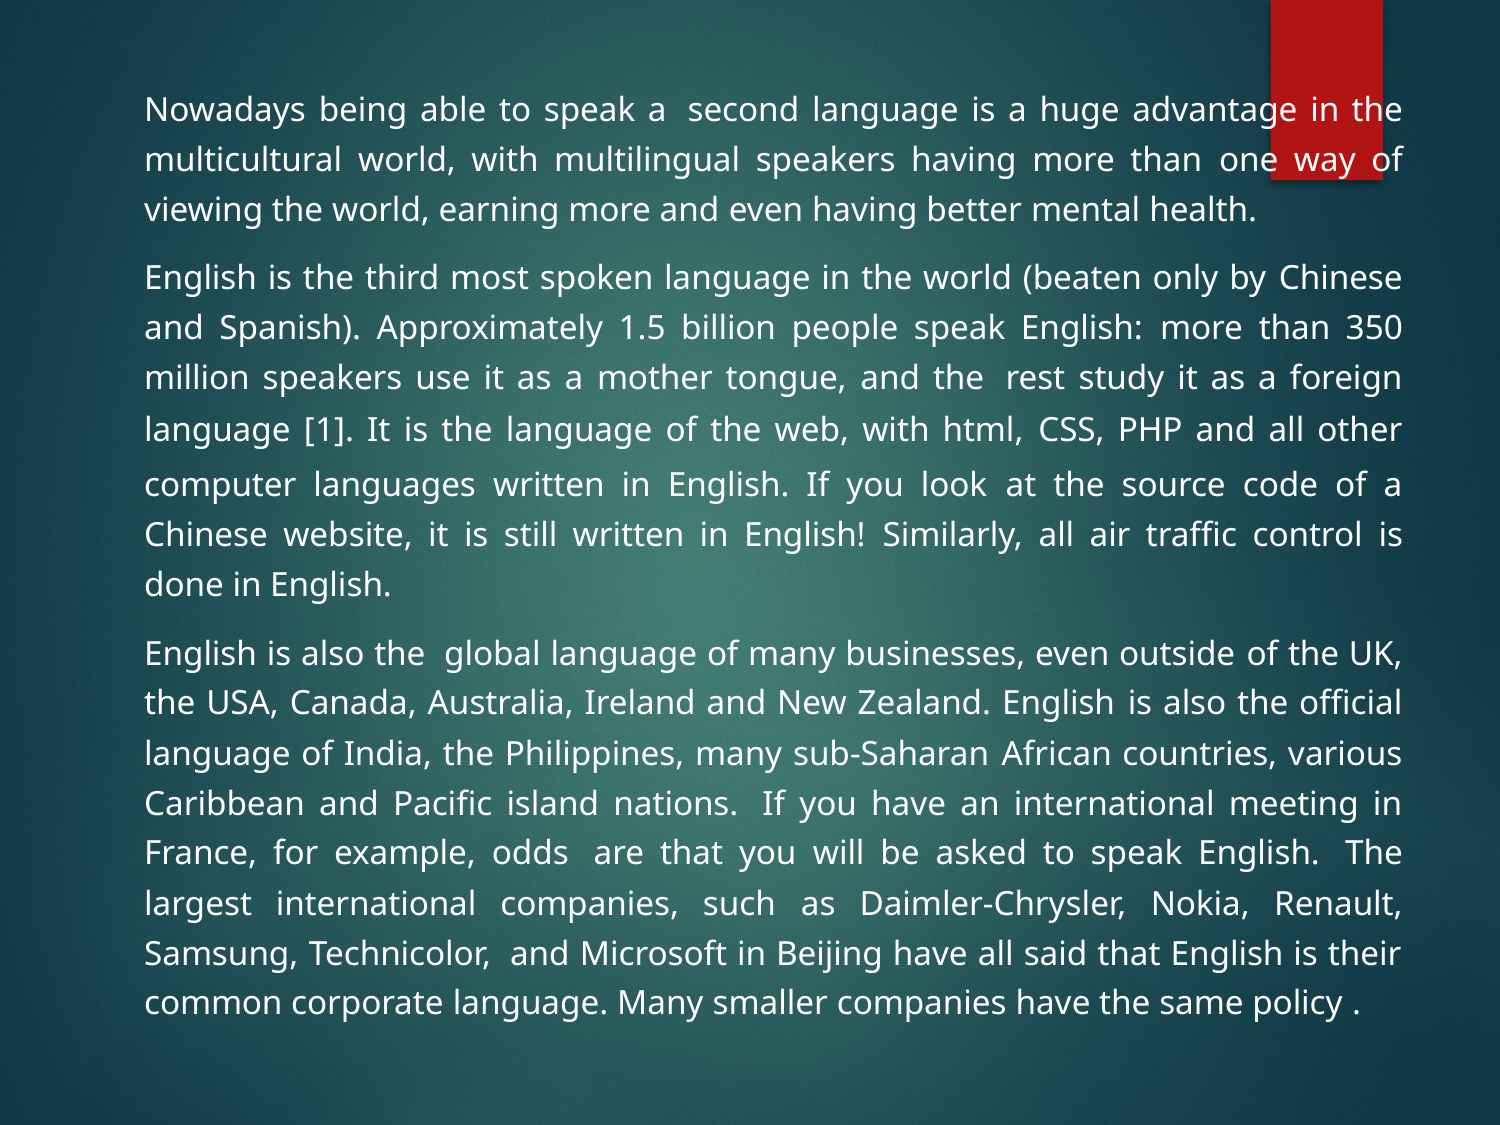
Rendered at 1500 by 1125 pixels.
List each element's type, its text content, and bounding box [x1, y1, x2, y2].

list Nowadays being able to speak a second language is a huge advantage in the multicultural world, with multilingual speakers having more than one way of viewing the world, earning more and even having better mental health. English is the third most spoken language in the world (beaten only by Chinese and Spanish). Approximately 1.5 billion people speak English: more than 350 million speakers use it as a mother tongue, and the rest study it as a foreign language [1]. It is the language of the web, with html, CSS, PHP and all other computer languages written in English. If you look at the source code of a Chinese website, it is still written in English! Similarly, all air traffic control is done in English. English is also the global language of many businesses, even outside of the UK, the USA, Canada, Australia, Ireland and New Zealand. English is also the official language of India, the Philippines, many sub-Saharan African countries, various Caribbean and Pacific island nations. If you have an international meeting in France, for example, odds are that you will be asked to speak English. The largest international companies, such as Daimler-Chrysler, Nokia, Renault, Samsung, Technicolor, and Microsoft in Beijing have all said that English is their common corporate language. Many smaller companies have the same policy . [75, 70, 1418, 1043]
